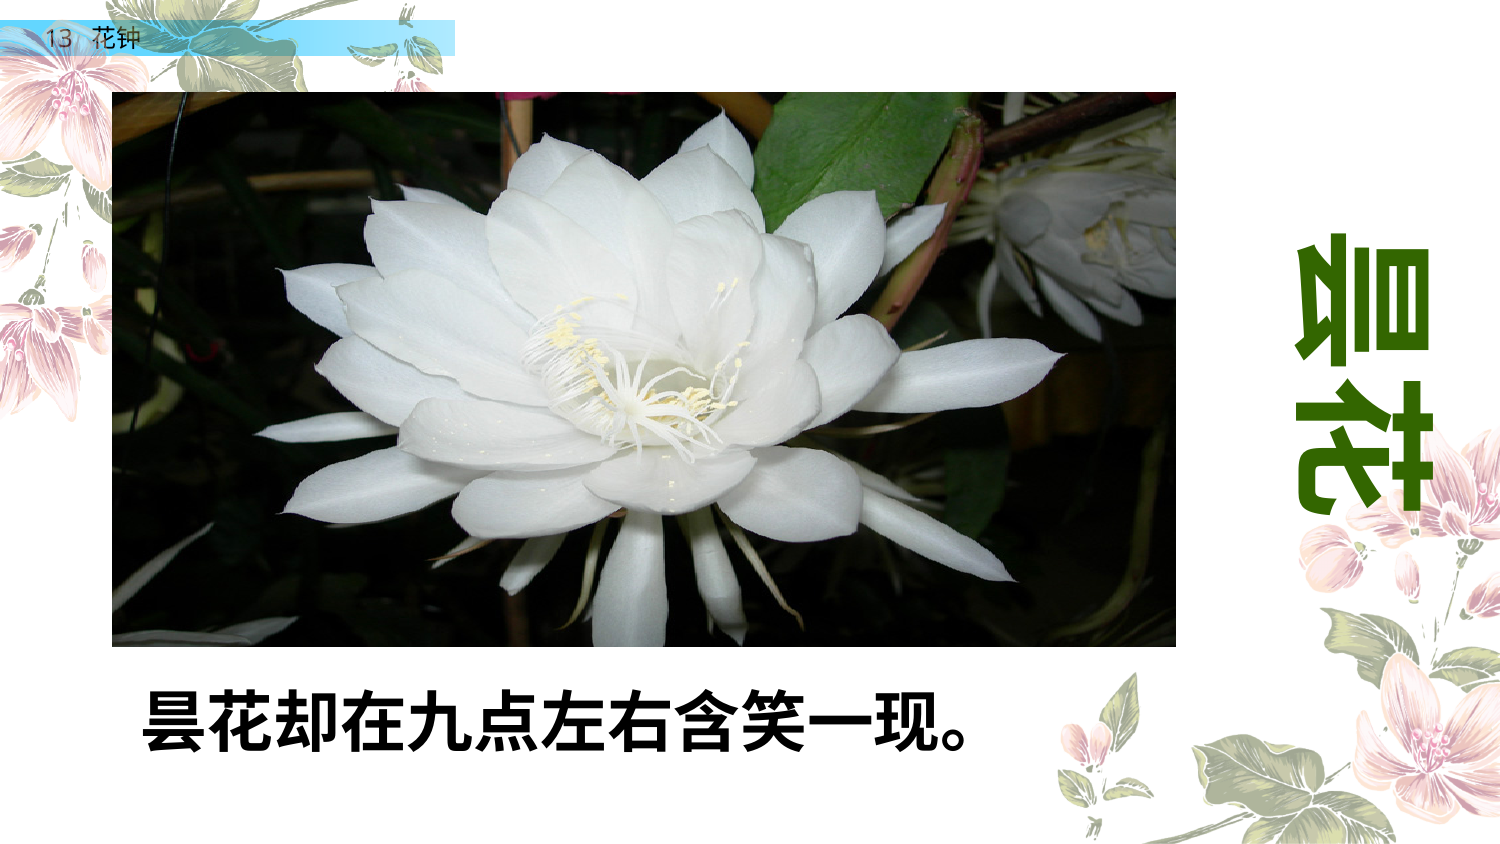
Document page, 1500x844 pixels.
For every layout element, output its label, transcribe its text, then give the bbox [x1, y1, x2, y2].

picture [0, 0, 1500, 844]
text_box 昙花 [1255, 213, 1463, 673]
text_box 昙花却在九点左右含笑一现。 [17, 672, 1176, 767]
